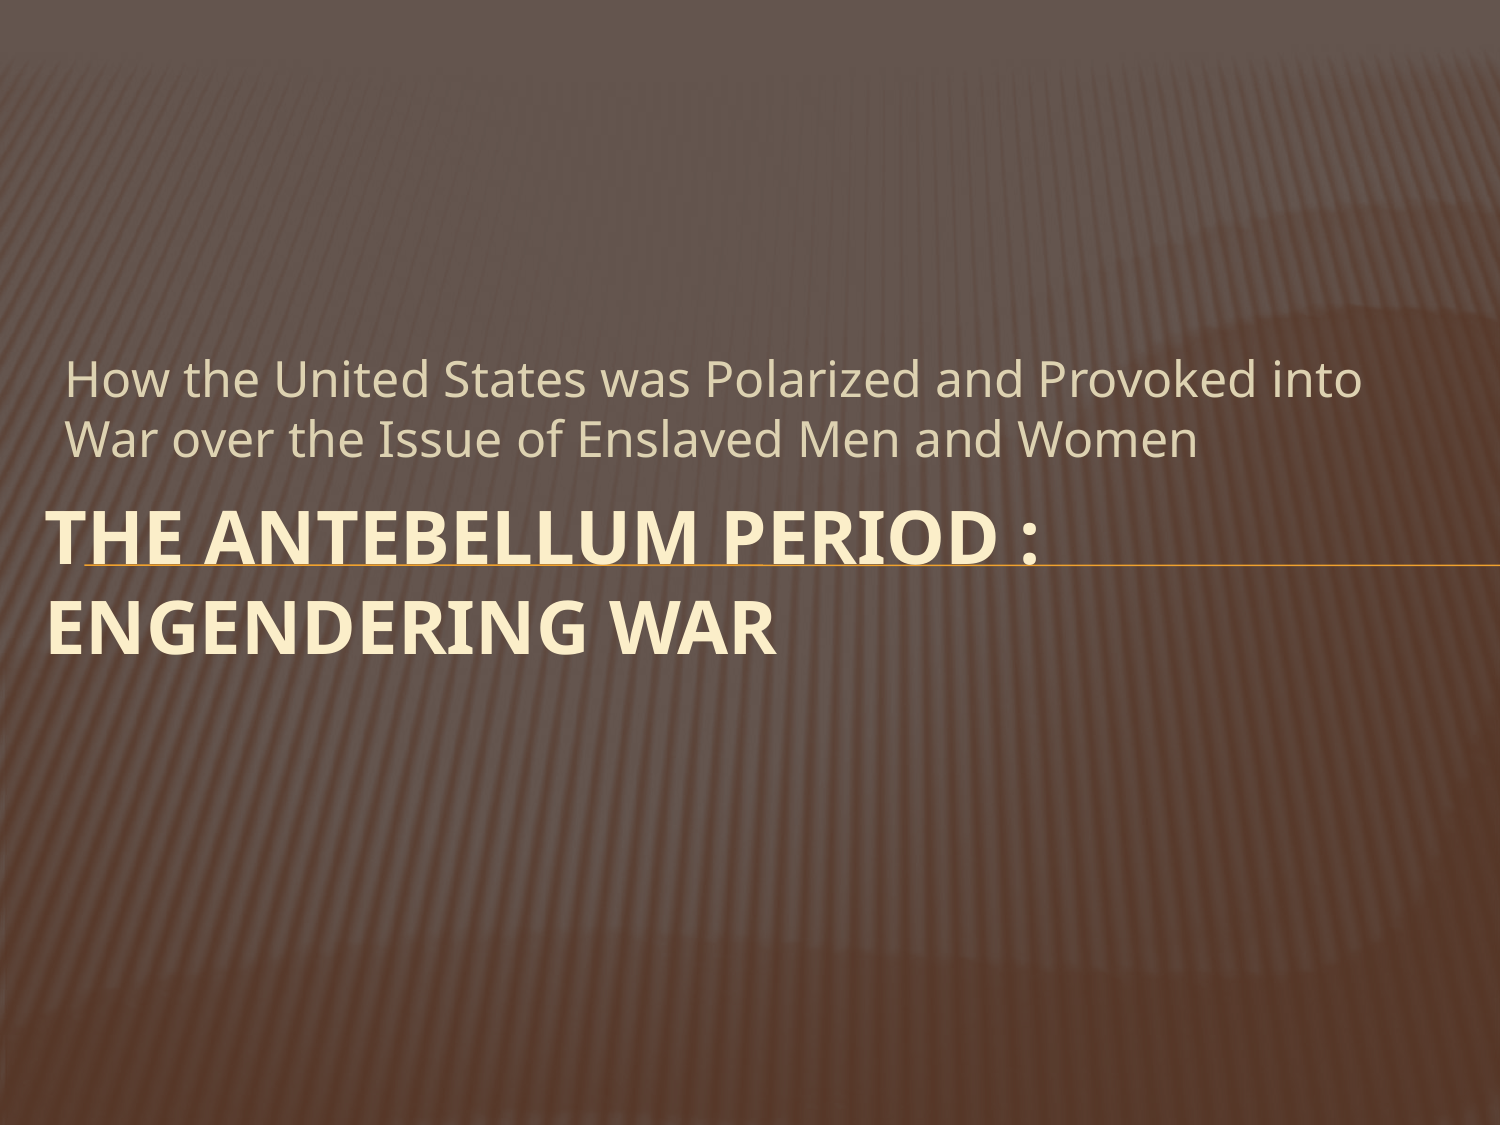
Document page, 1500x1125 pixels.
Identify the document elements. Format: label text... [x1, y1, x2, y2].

list How the United States was Polarized and Provoked into War over the Issue of Enslaved Men and Women [50, 275, 1438, 475]
title The Antebellum Period : Engendering War [29, 483, 1455, 678]
